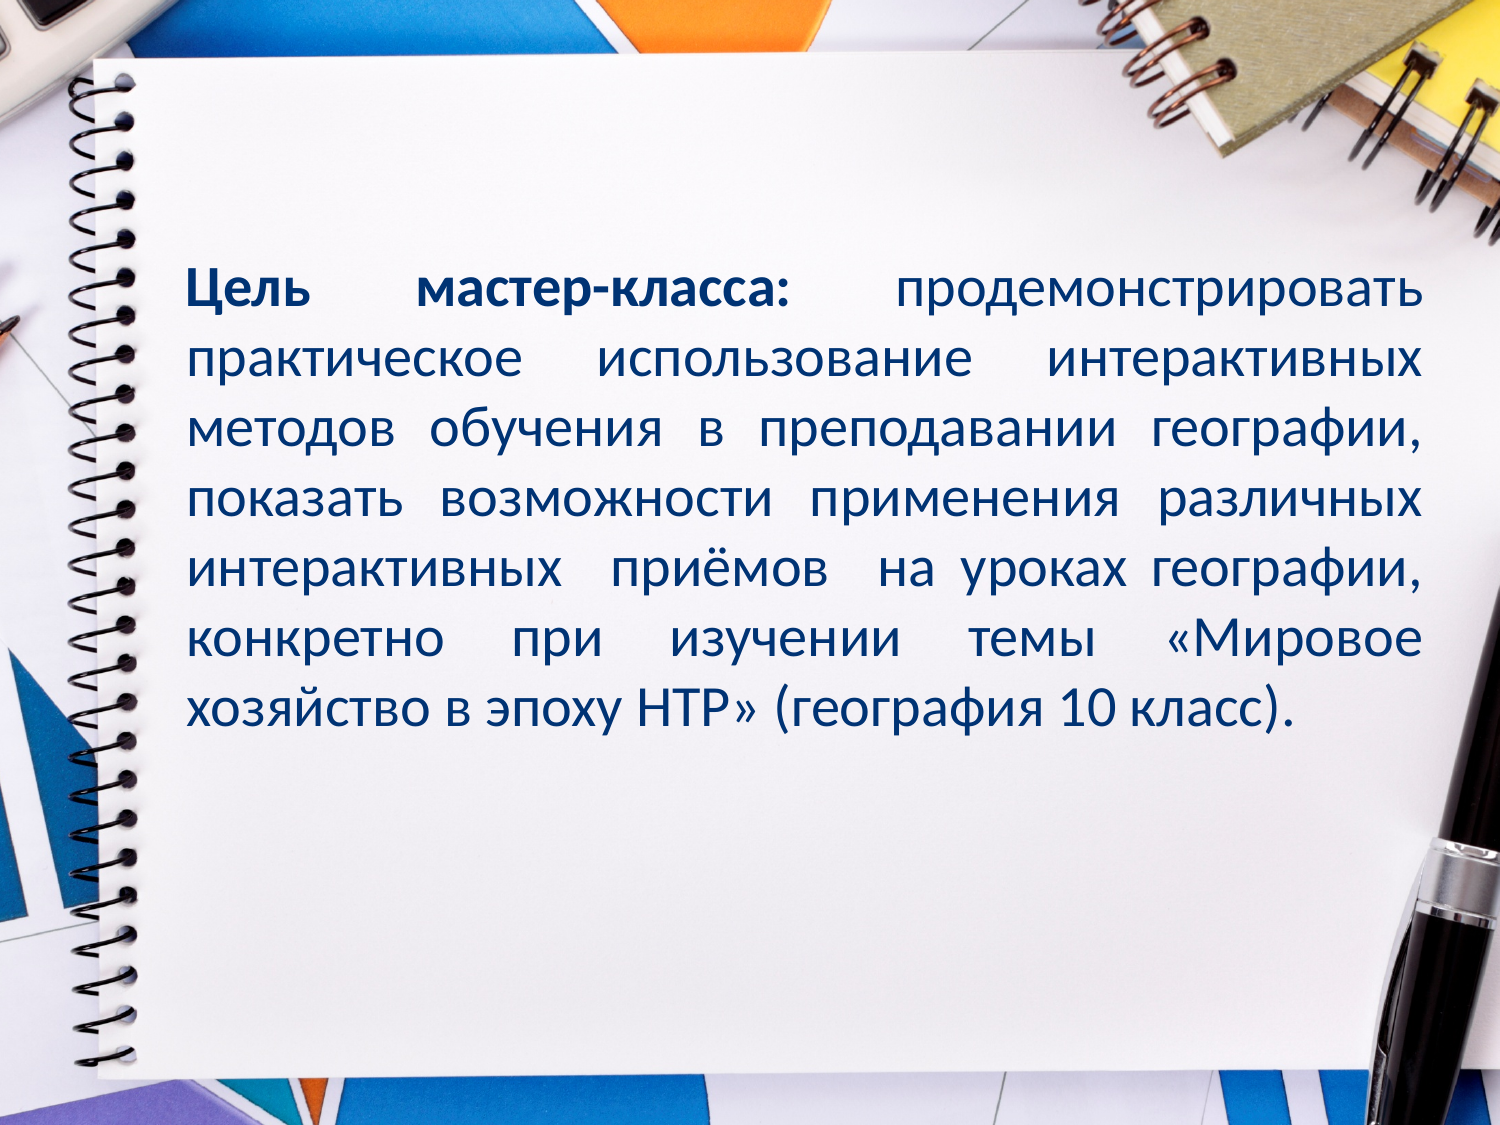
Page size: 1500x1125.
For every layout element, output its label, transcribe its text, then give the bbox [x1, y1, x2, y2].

list Цель мастер-класса: продемонстрировать практическое использование интерактивных методов обучения в преподавании географии, показать возможности применения различных интерактивных приёмов на уроках географии, конкретно при изучении темы «Мировое хозяйство в эпоху НТР» (география 10 класс). [170, 240, 1439, 1014]
picture [0, 0, 1500, 1125]
